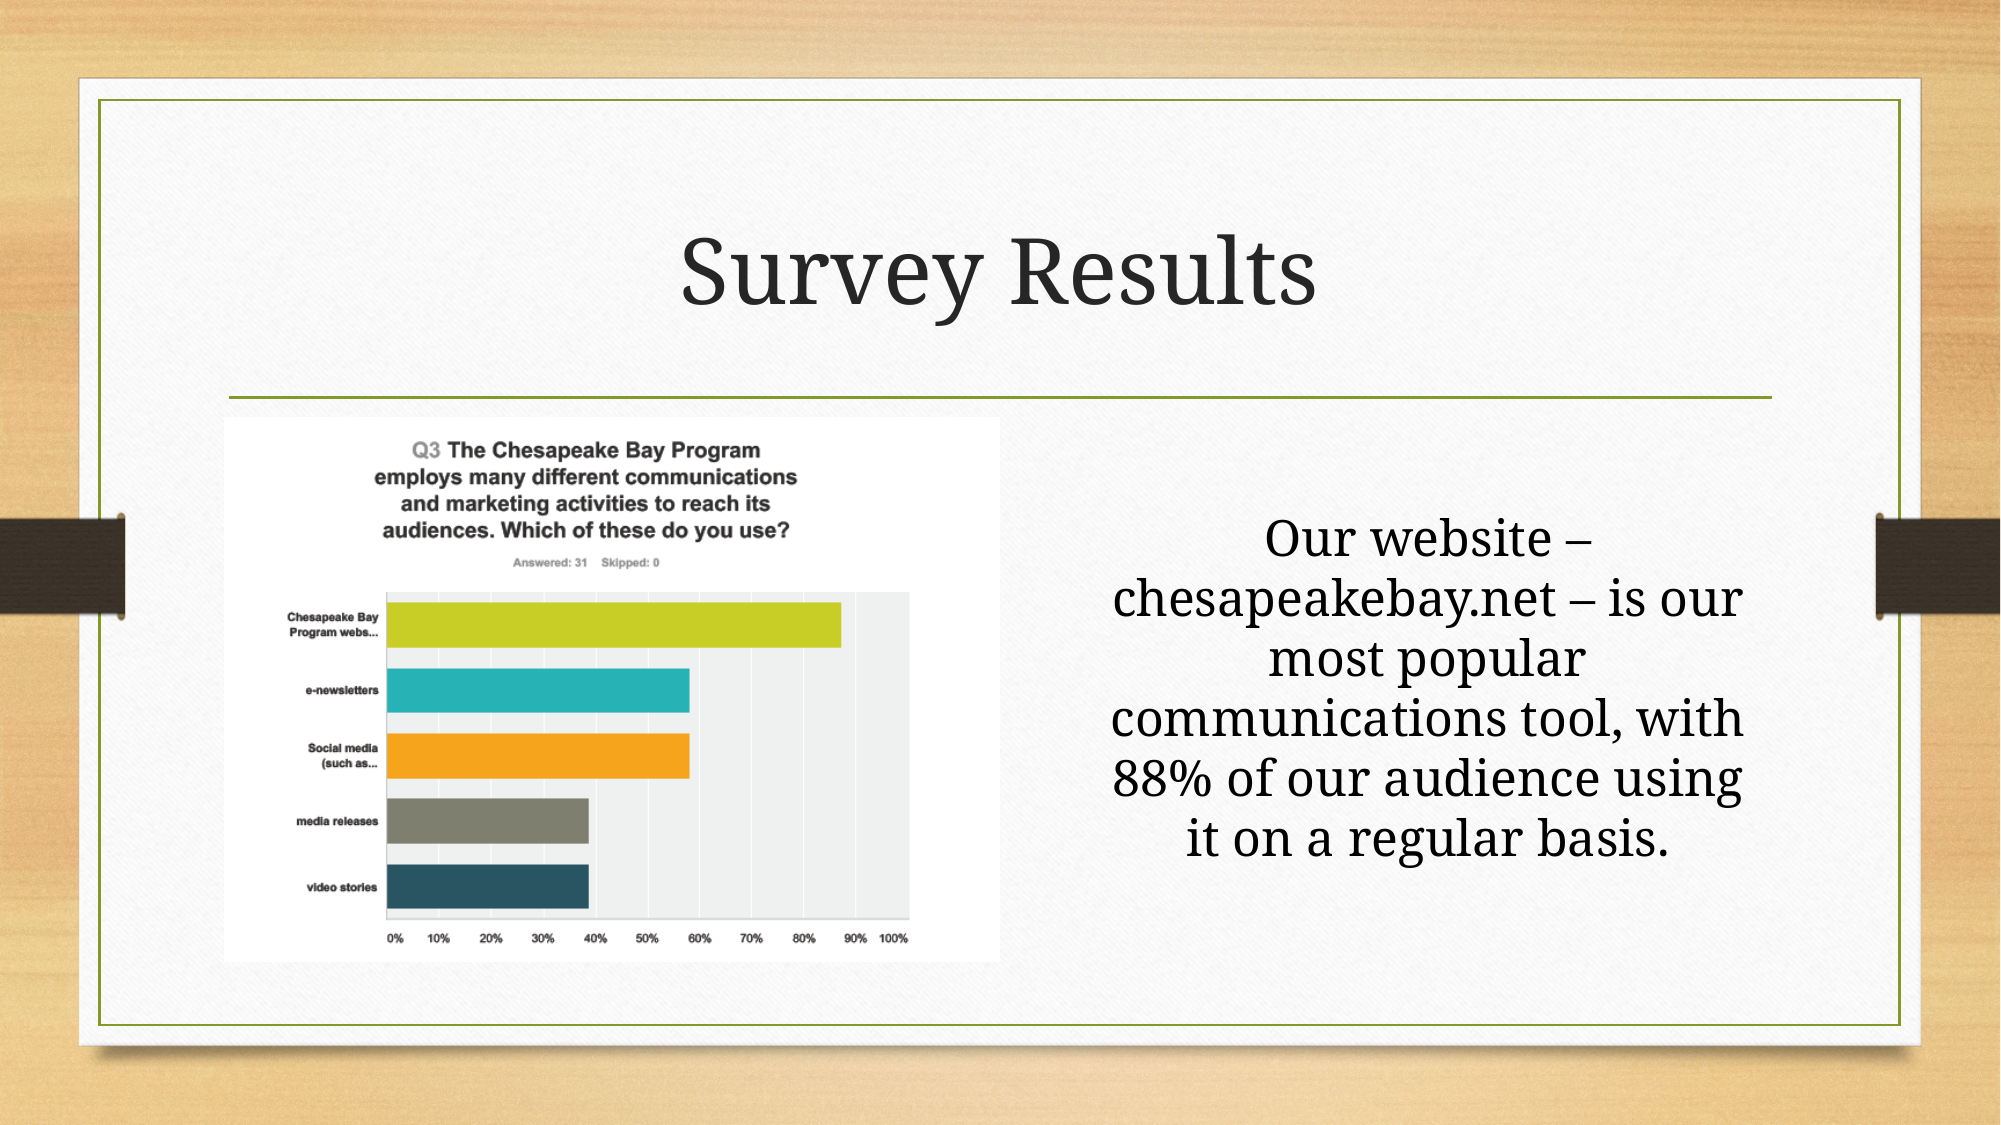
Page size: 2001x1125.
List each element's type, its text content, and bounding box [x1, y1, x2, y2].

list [223, 417, 1001, 962]
picture [0, 0, 2001, 1125]
text_box Our website – chesapeakebay.net – is our most popular communications tool, with 88% of our audience using it on a regular basis. [1093, 499, 1763, 874]
title Survey Results [212, 161, 1788, 375]
